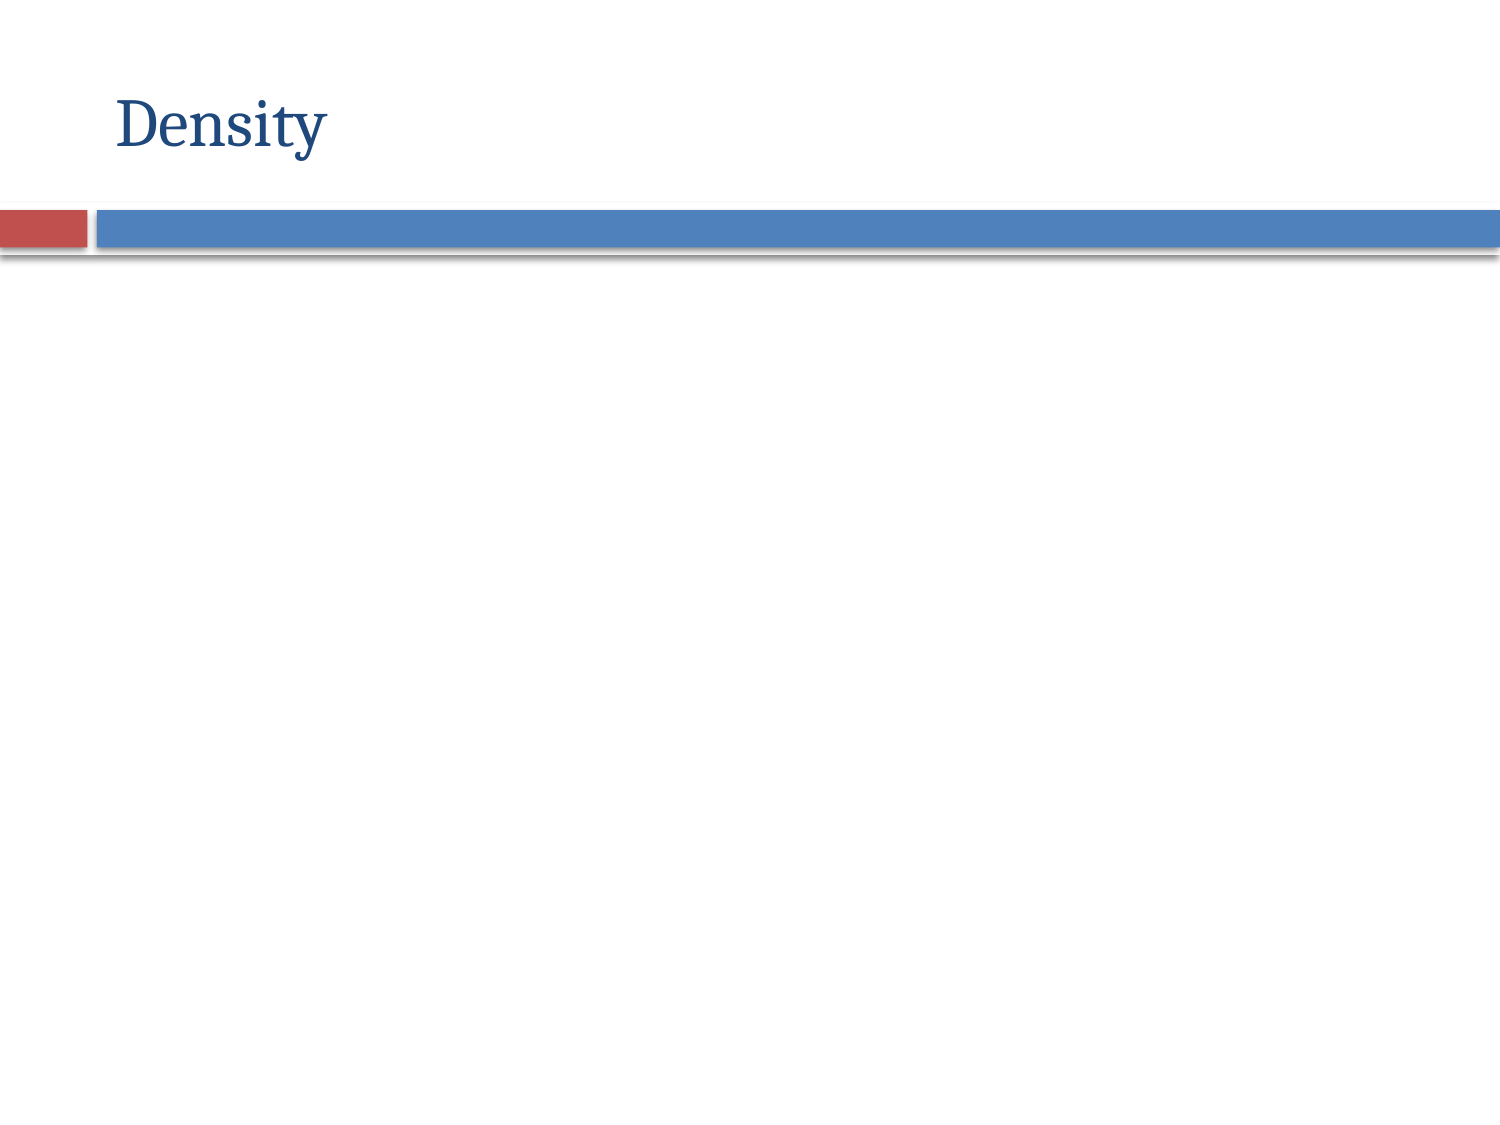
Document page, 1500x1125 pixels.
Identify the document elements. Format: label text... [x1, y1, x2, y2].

title Density [100, 37, 1438, 200]
